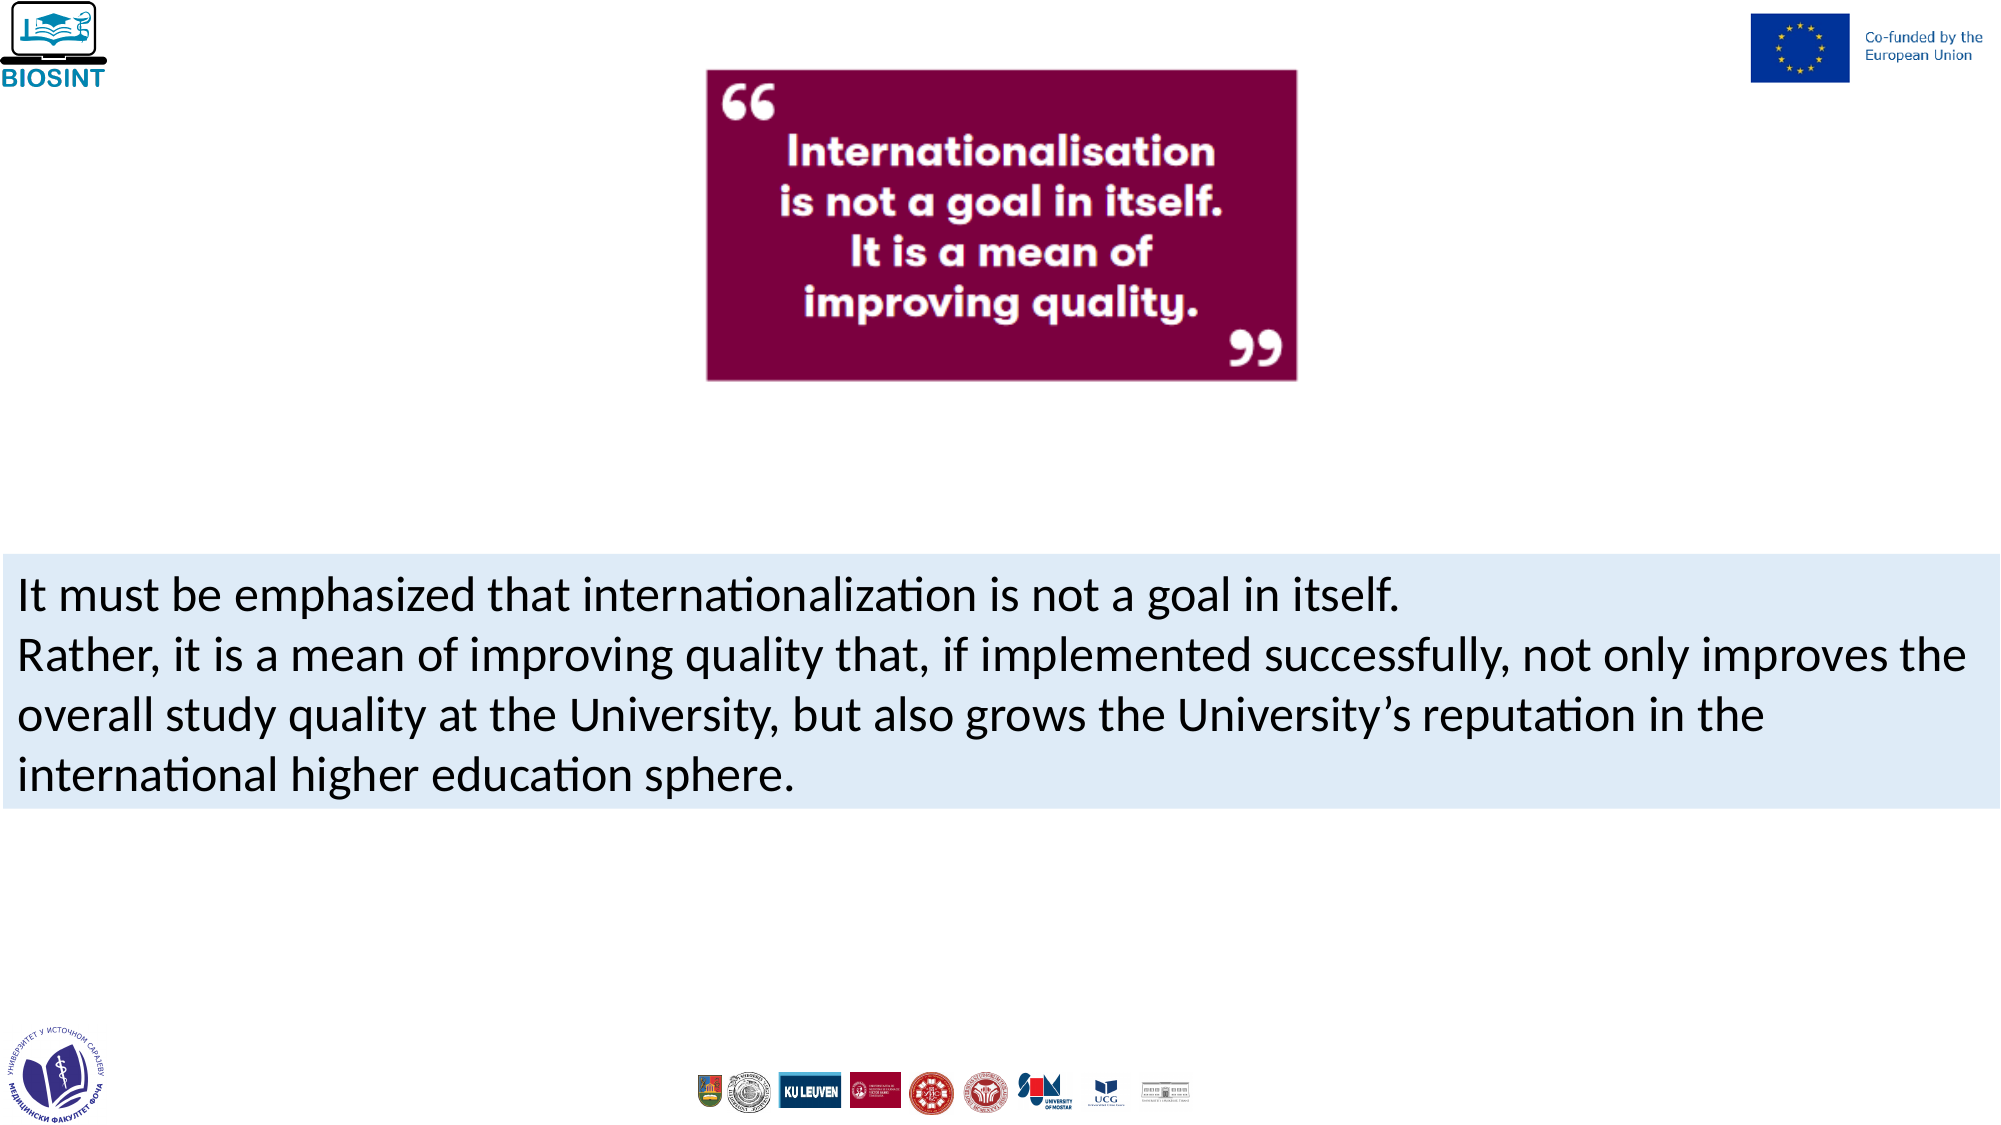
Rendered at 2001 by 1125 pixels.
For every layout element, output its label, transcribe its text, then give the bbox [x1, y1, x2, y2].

picture [698, 62, 1310, 393]
picture [0, 1, 107, 87]
picture [77, 79, 83, 87]
picture [1746, 1, 2000, 90]
text_box It must be emphasized that internationalization is not a goal in itself. Rather, it is a mean of improving quality that, if implemented successfully, not only improves the overall study quality at the University, but also grows the University’s reputation in the international higher education sphere. [3, 553, 2000, 809]
picture [32, 72, 40, 83]
picture [3, 1024, 107, 1125]
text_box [698, 1072, 1196, 1125]
